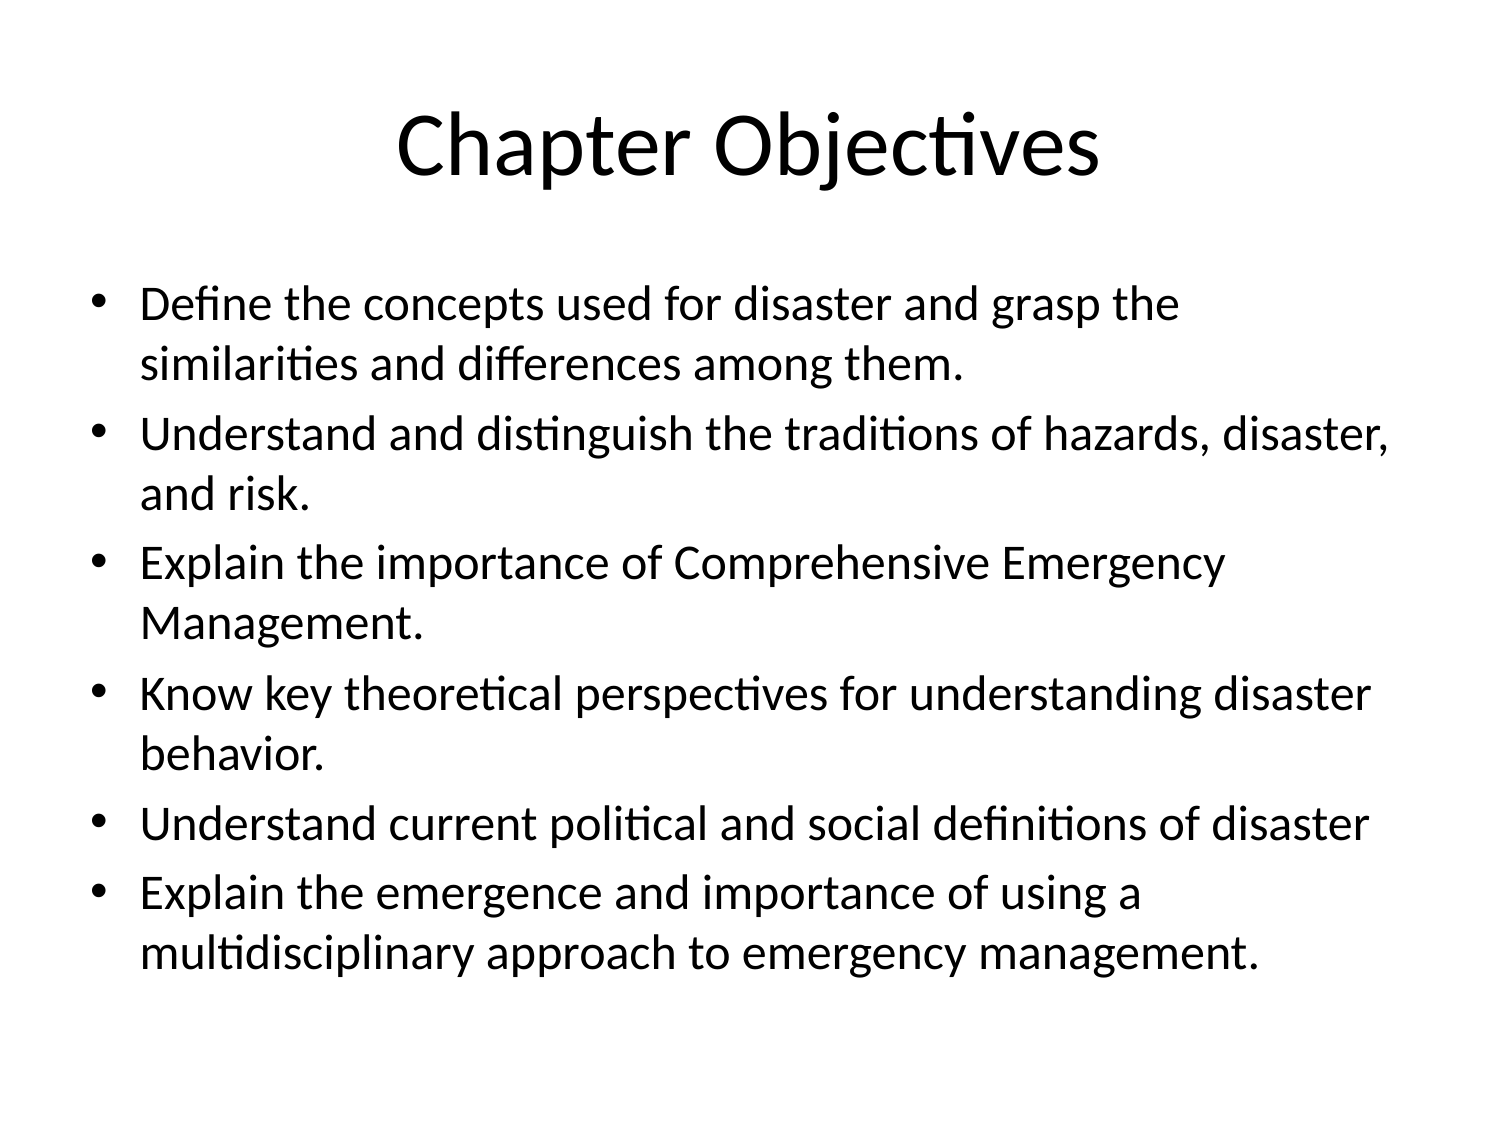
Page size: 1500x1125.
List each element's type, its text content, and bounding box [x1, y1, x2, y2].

list Define the concepts used for disaster and grasp the similarities and differences among them. Understand and distinguish the traditions of hazards, disaster, and risk. Explain the importance of Comprehensive Emergency Management. Know key theoretical perspectives for understanding disaster behavior. Understand current political and social definitions of disaster Explain the emergence and importance of using a multidisciplinary approach to emergency management. [75, 262, 1425, 1005]
title Chapter Objectives [75, 45, 1425, 233]
